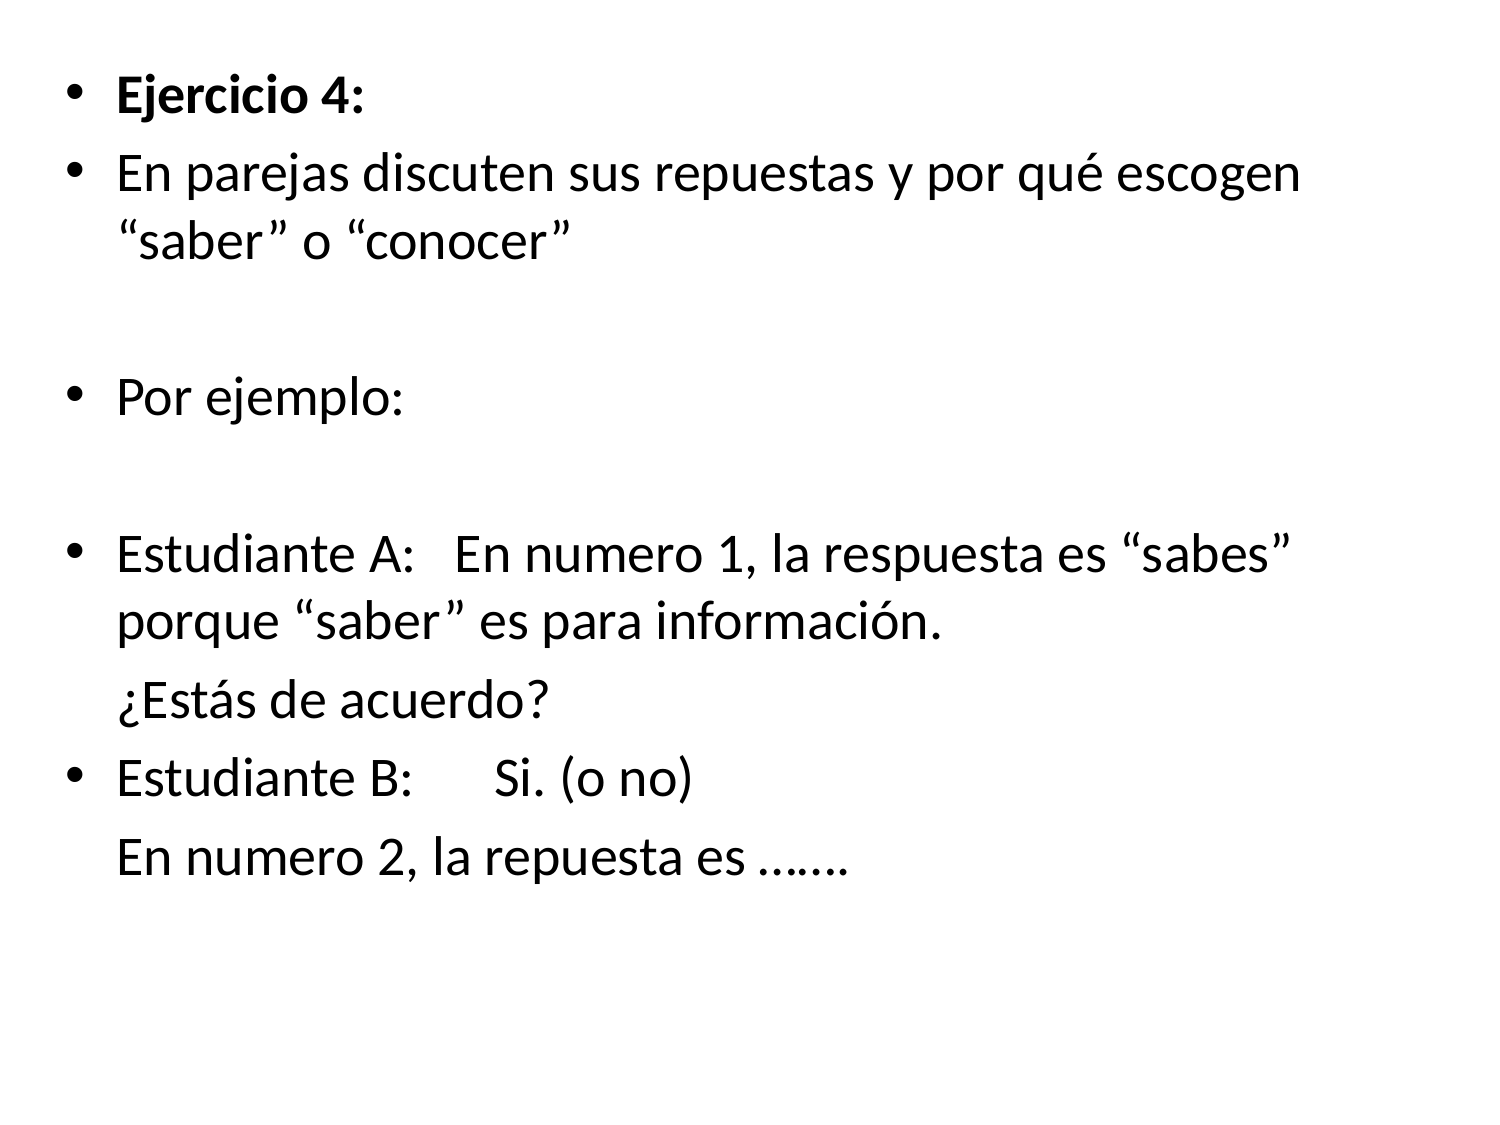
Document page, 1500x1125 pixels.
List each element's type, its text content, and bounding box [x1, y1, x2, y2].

list Ejercicio 4: En parejas discuten sus repuestas y por qué escogen “saber” o “conocer” Por ejemplo: Estudiante A: En numero 1, la respuesta es “sabes” porque “saber” es para información. ¿Estás de acuerdo? Estudiante B: Si. (o no) En numero 2, la repuesta es ……. [49, 49, 1401, 1063]
